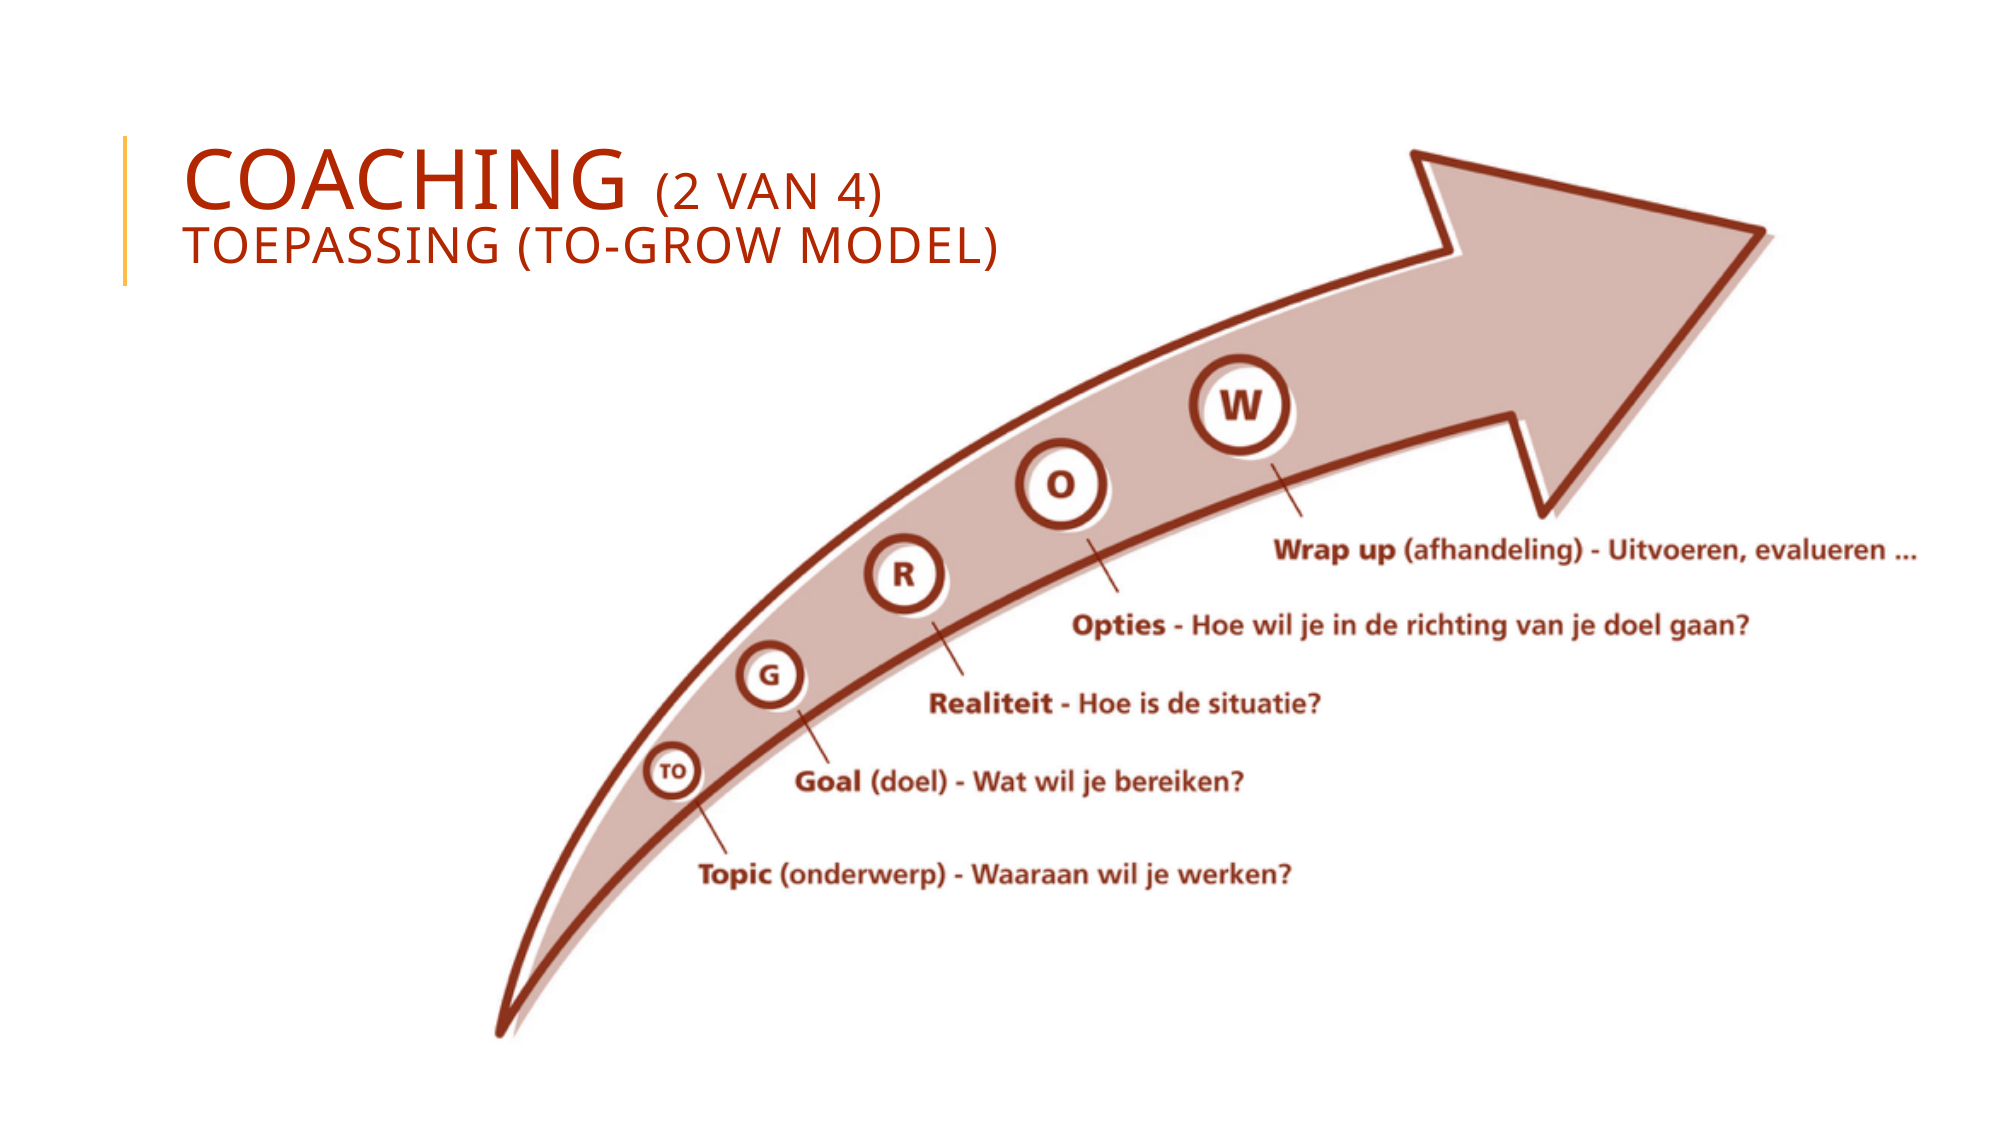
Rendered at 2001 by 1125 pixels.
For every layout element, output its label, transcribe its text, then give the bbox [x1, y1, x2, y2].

picture [437, 101, 1948, 1107]
title Coaching (2 van 4) toepassing (to-grow model) [168, 102, 432, 318]
